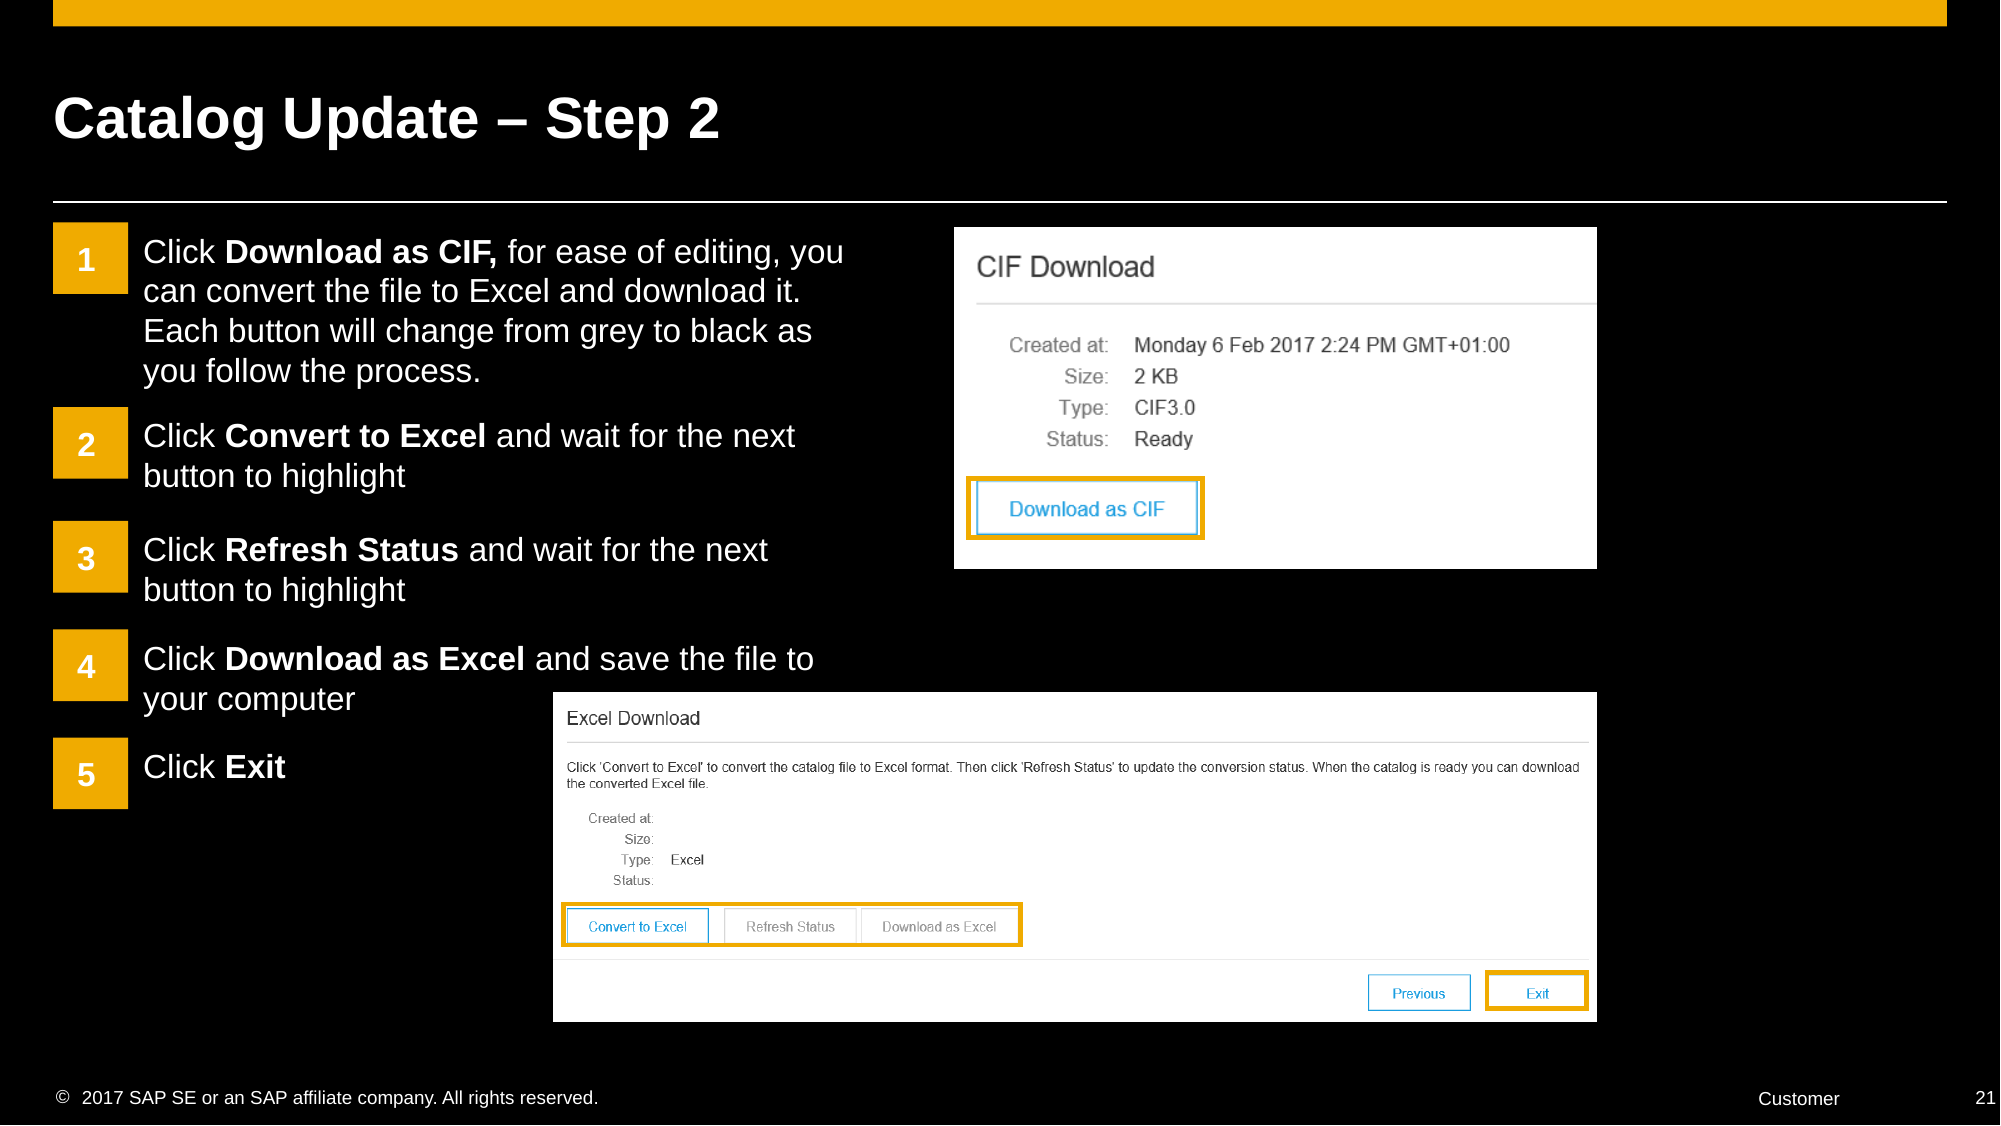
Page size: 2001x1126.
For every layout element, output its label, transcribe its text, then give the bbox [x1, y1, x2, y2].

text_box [553, 692, 1597, 1023]
text_box Click Refresh Status and wait for the next button to highlight [128, 520, 866, 629]
text_box Click Download as CIF, for ease of editing, you can convert the file to Excel and download it. Each button will change from grey to black as you follow the process. [128, 222, 879, 446]
text_box 4 [53, 629, 128, 702]
text_box Click Exit [128, 737, 547, 900]
text_box 2 [53, 407, 129, 479]
text_box 1 Se [53, 222, 128, 294]
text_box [953, 227, 1597, 570]
title Catalog Update – Step 2 [53, 53, 1947, 178]
text_box 3 [53, 520, 128, 593]
text_box 5 [53, 737, 128, 810]
text_box Click Download as Excel and save the file to your computer [128, 629, 866, 737]
text_box Click Convert to Excel and wait for the next button to highlight [128, 446, 866, 520]
